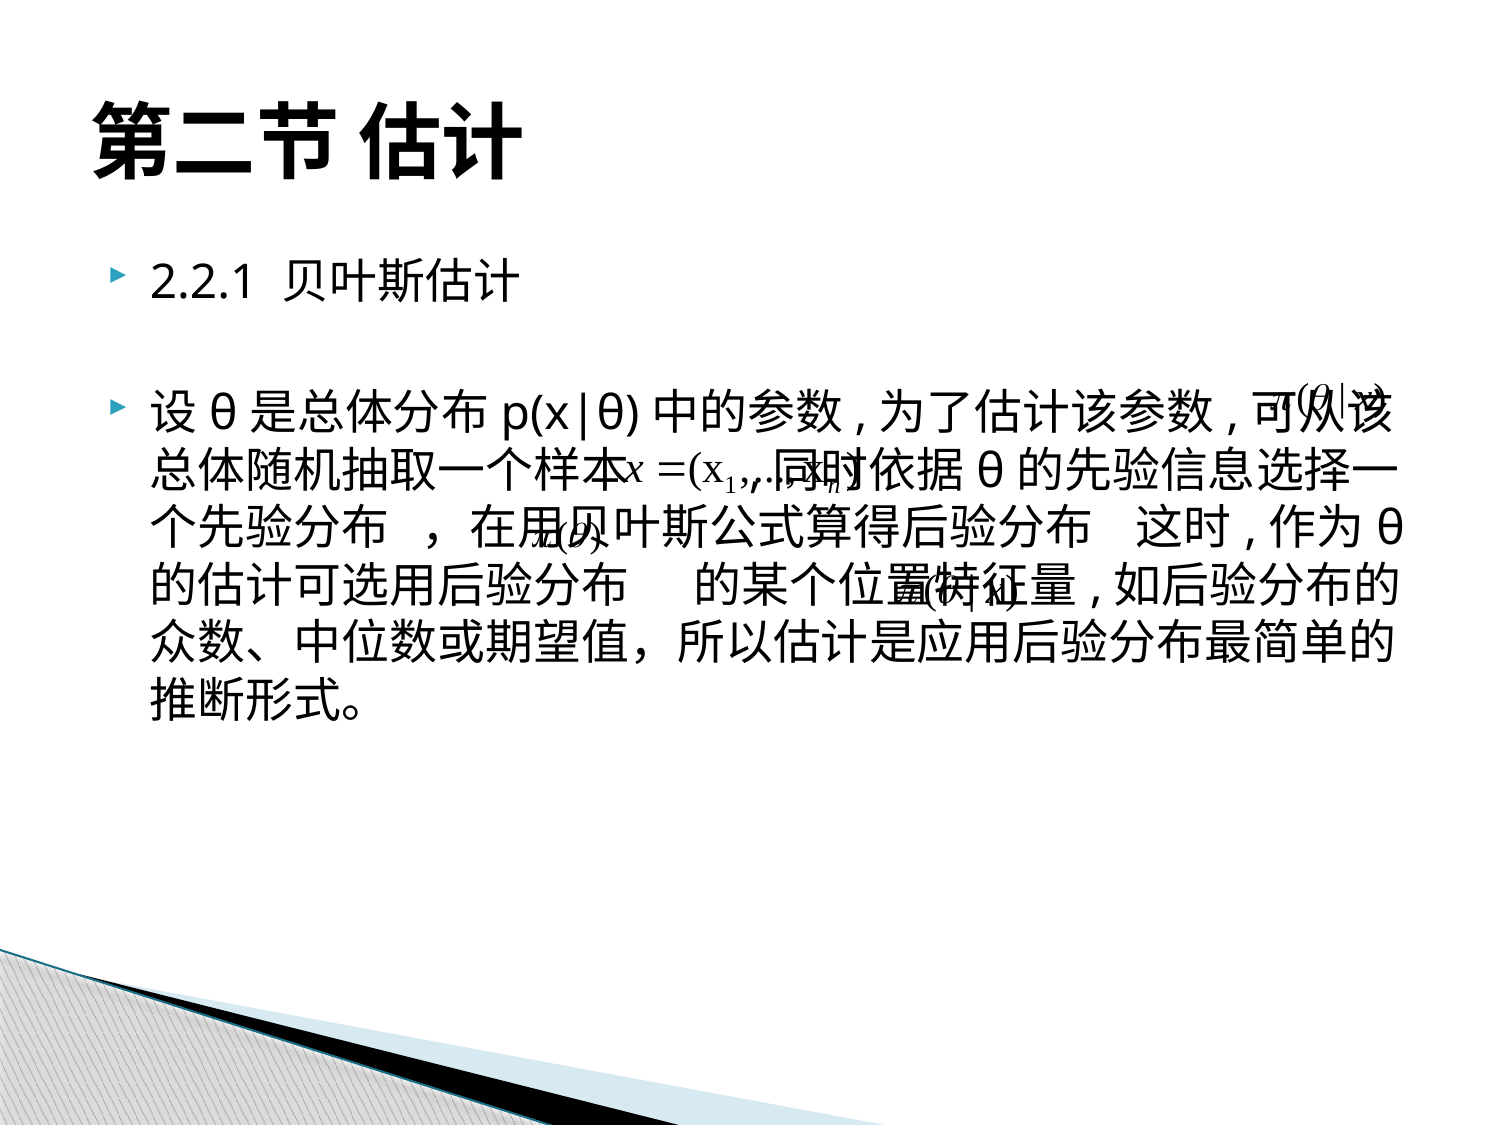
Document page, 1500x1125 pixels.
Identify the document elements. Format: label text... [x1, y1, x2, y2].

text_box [890, 565, 1026, 622]
list 2.2.1 贝叶斯估计 设θ是总体分布p(x|θ)中的参数,为了估计该参数,可从该总体随机抽取一个样本 ,同时依据θ的先验信息选择一个先验分布 ，在用贝叶斯公式算得后验分布 这时,作为θ的估计可选用后验分布 的某个位置特征量,如后验分布的众数、中位数或期望值，所以估计是应用后验分布最简单的推断形式。 [75, 243, 1425, 986]
title 第二节 估计 [75, 45, 1425, 233]
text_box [527, 513, 610, 563]
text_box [615, 438, 868, 505]
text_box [1265, 374, 1393, 427]
